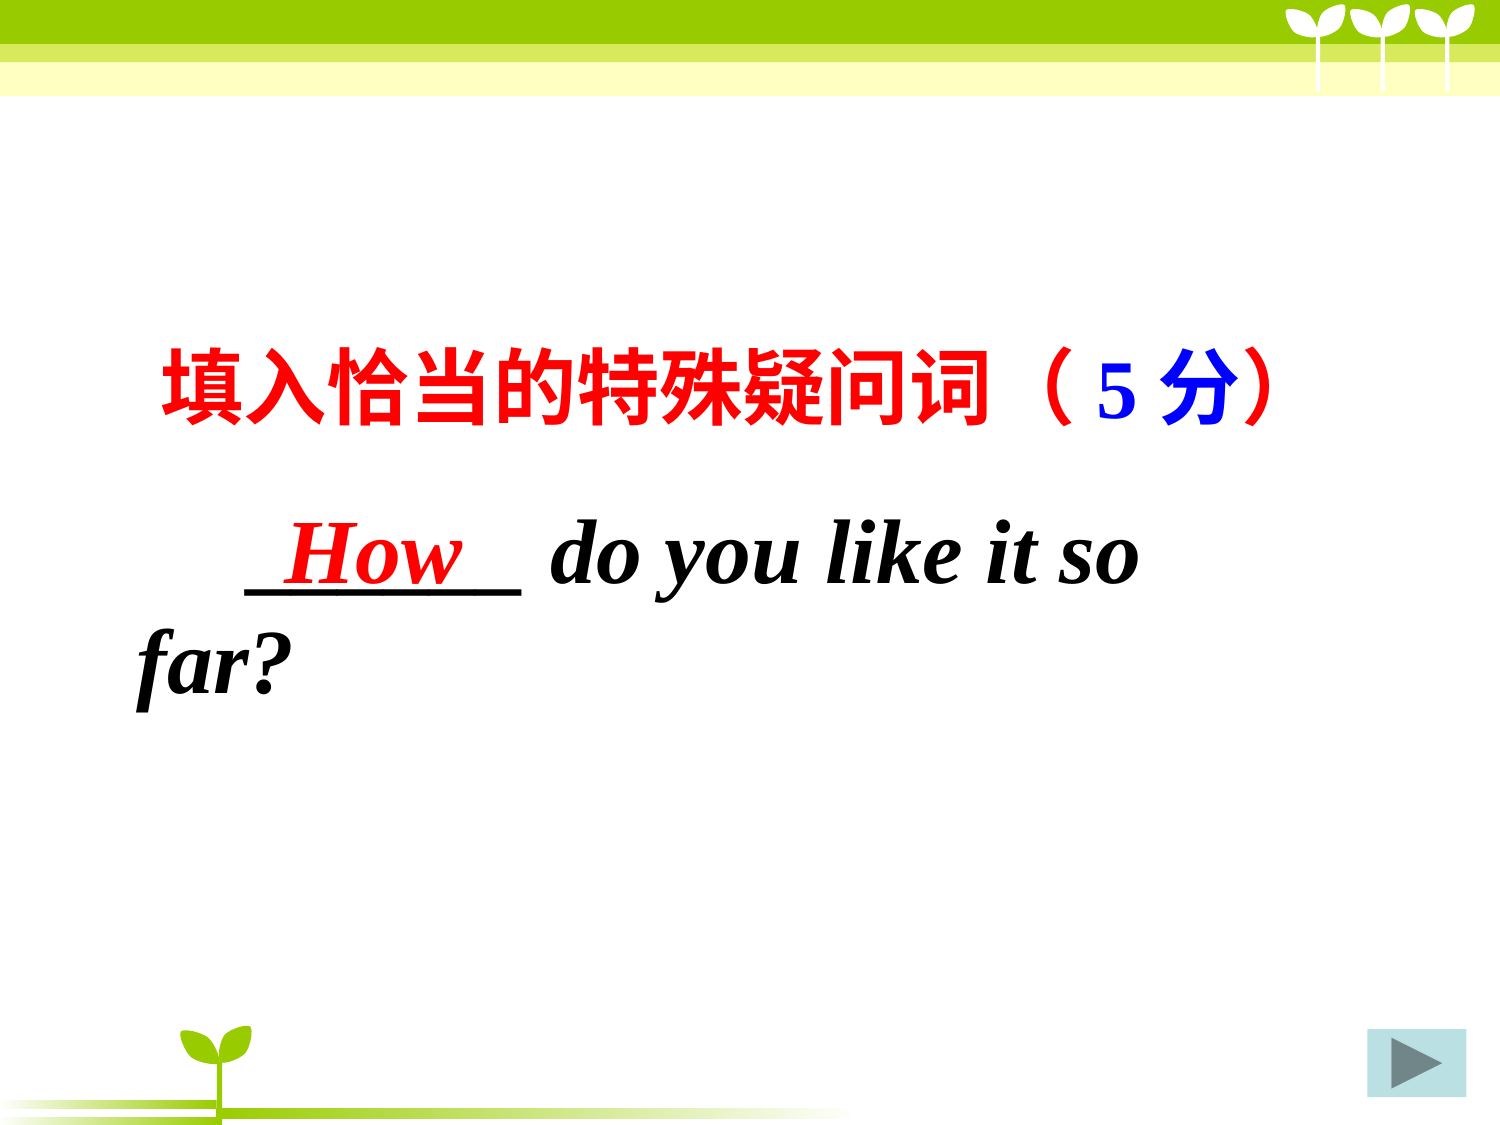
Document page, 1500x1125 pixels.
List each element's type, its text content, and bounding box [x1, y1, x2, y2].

text_box How [270, 484, 513, 609]
text_box [1367, 1029, 1467, 1098]
text_box ______ do you like it so far? [122, 484, 1325, 1031]
text_box 填入恰当的特殊疑问词（5分） [145, 327, 1339, 443]
